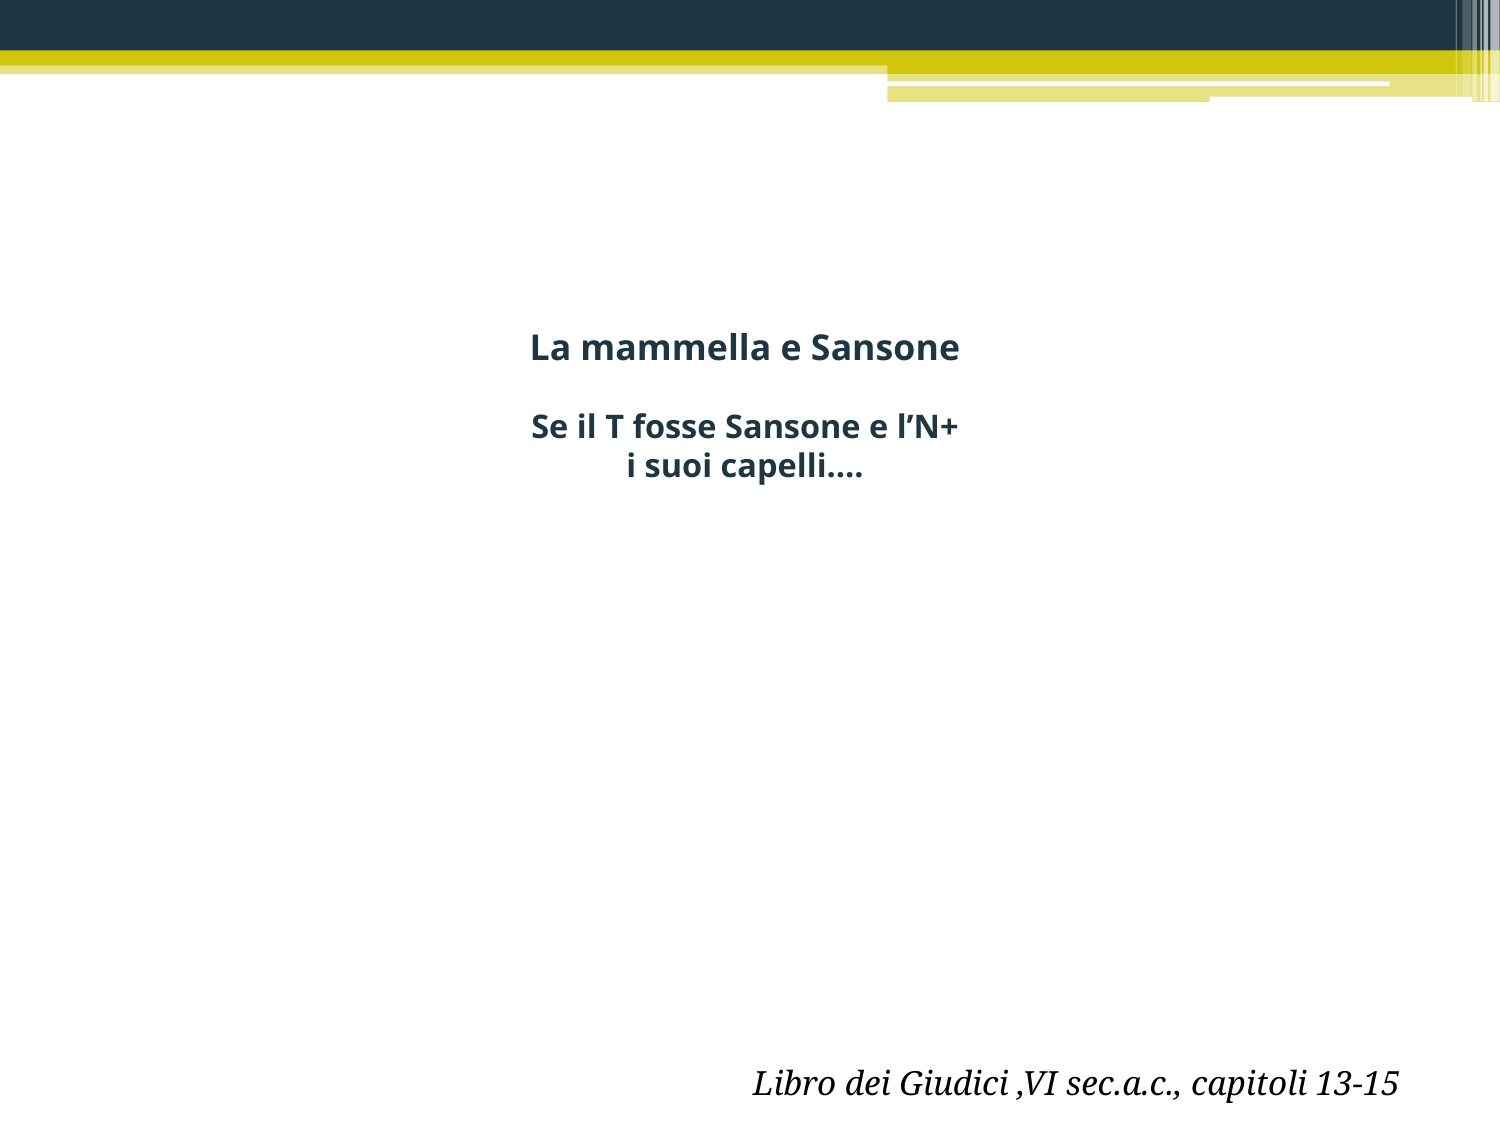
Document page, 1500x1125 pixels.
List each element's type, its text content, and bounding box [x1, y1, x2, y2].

text_box Libro dei Giudici ,VI sec.a.c., capitoli 13-15 [738, 1054, 1489, 1110]
title La mammella e Sansone Se il T fosse Sansone e l’N+ i suoi capelli…. [70, 316, 1421, 492]
